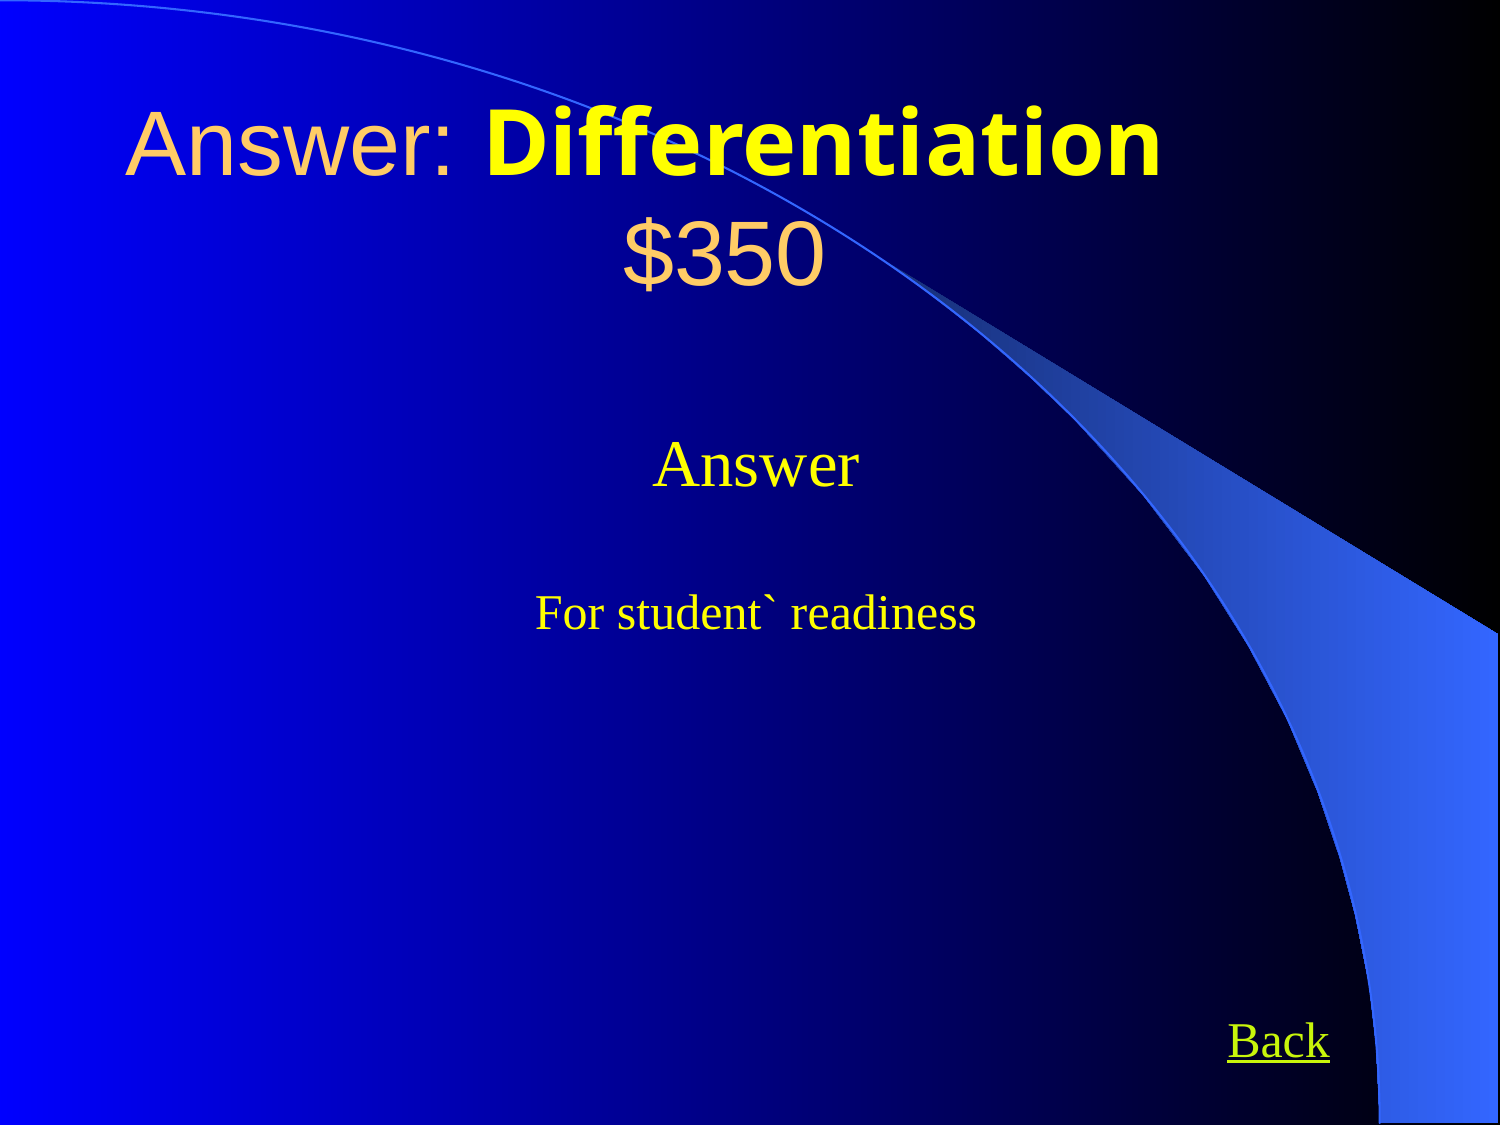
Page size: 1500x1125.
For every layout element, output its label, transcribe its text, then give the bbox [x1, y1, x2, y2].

text_box Answer For student` readiness [99, 412, 1413, 828]
text_box Back [1212, 999, 1438, 1075]
title Answer: Differentiation $350 [87, 99, 1363, 288]
